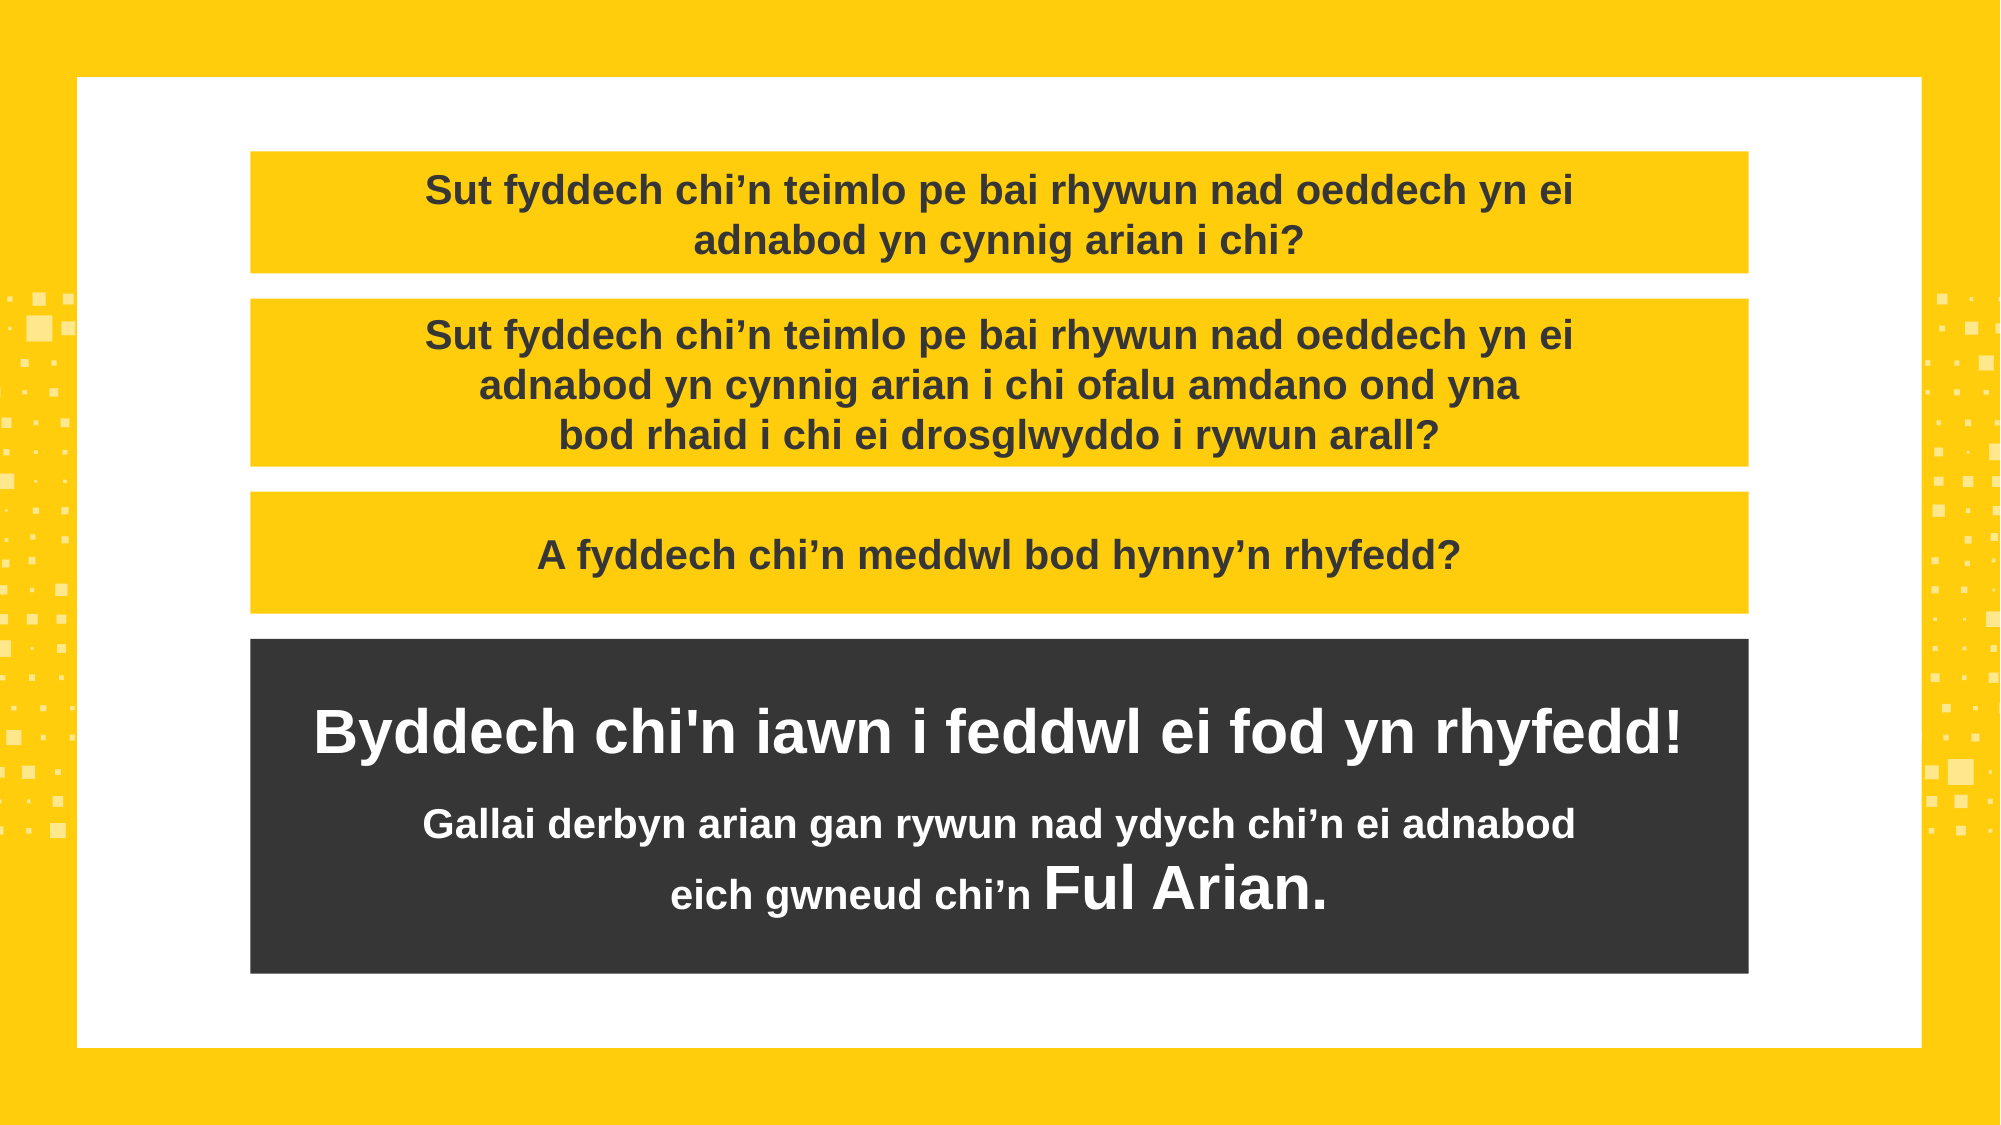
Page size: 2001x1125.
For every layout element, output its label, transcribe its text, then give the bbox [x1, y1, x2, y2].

text_box Byddech chi'n iawn i feddwl ei fod yn rhyfedd! Gallai derbyn arian gan rywun nad ydych chi’n ei adnabod eich gwneud chi’n Ful Arian. [249, 638, 1750, 975]
text_box A fyddech chi’n meddwl bod hynny’n rhyfedd? [249, 491, 1750, 615]
text_box Sut fyddech chi’n teimlo pe bai rhywun nad oeddech yn ei adnabod yn cynnig arian i chi? [249, 150, 1750, 274]
text_box Sut fyddech chi’n teimlo pe bai rhywun nad oeddech yn ei adnabod yn cynnig arian i chi ofalu amdano ond yna bod rhaid i chi ei drosglwyddo i rywun arall? [249, 297, 1750, 468]
